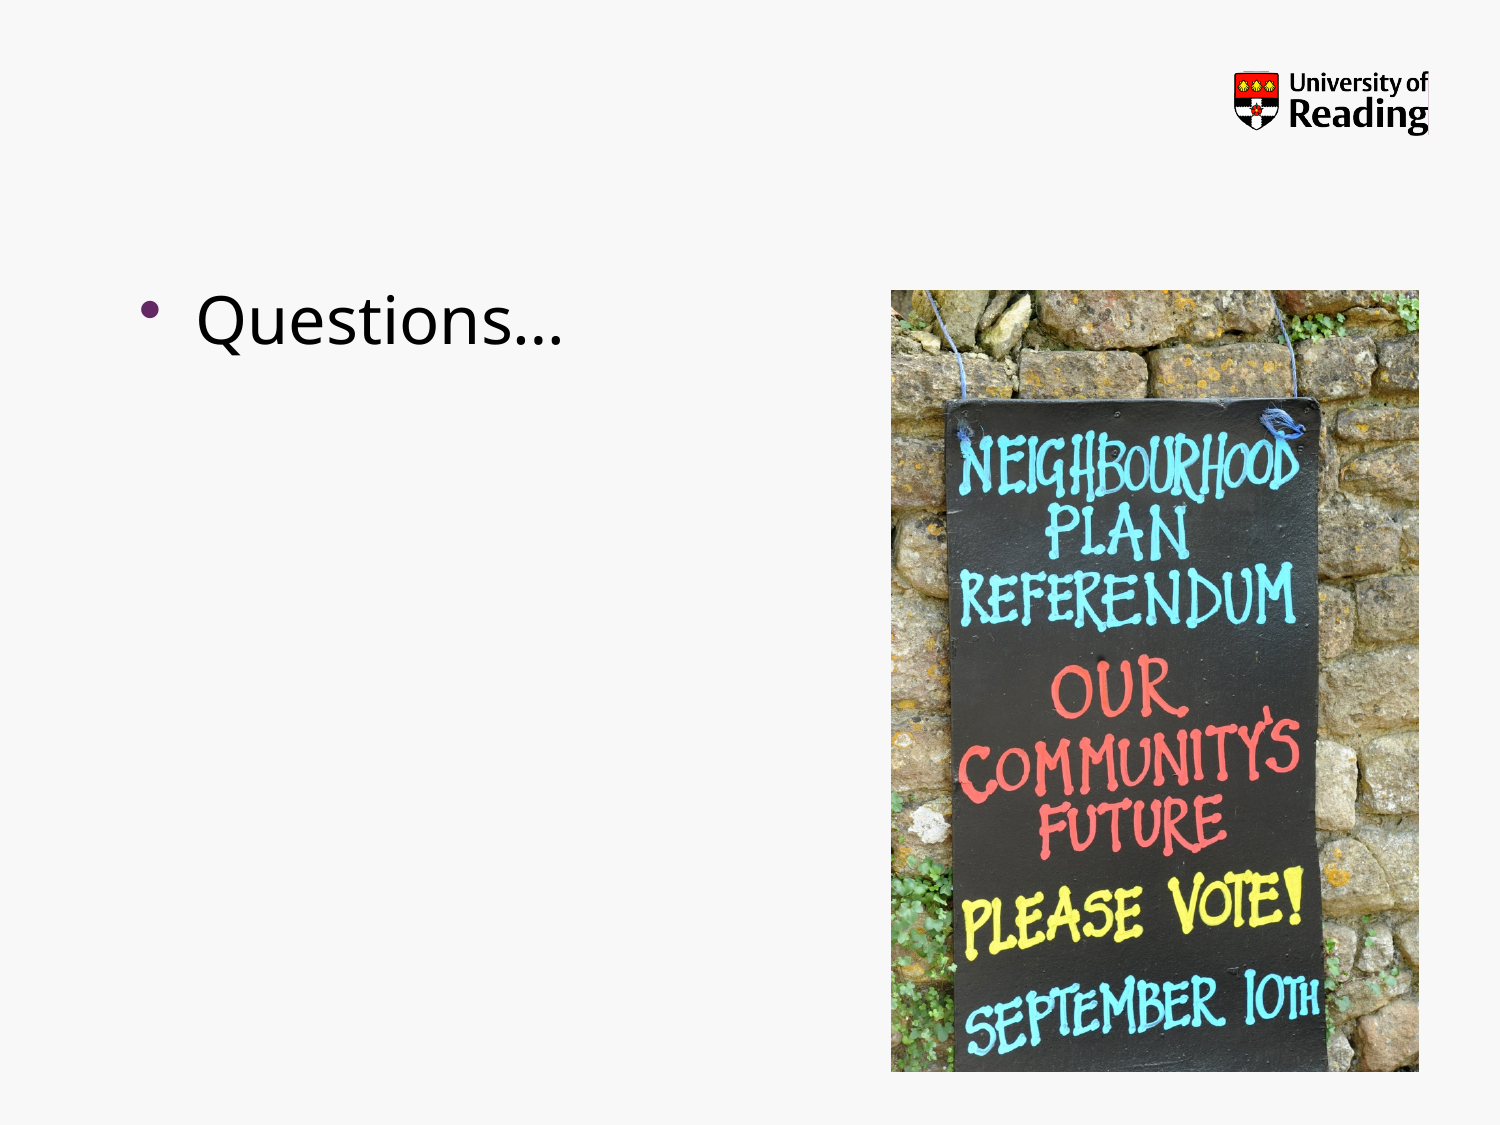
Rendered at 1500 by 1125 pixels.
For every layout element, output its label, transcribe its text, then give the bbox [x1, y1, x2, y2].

picture [1234, 71, 1429, 136]
list Questions… [123, 262, 1426, 976]
picture [891, 290, 1420, 1073]
